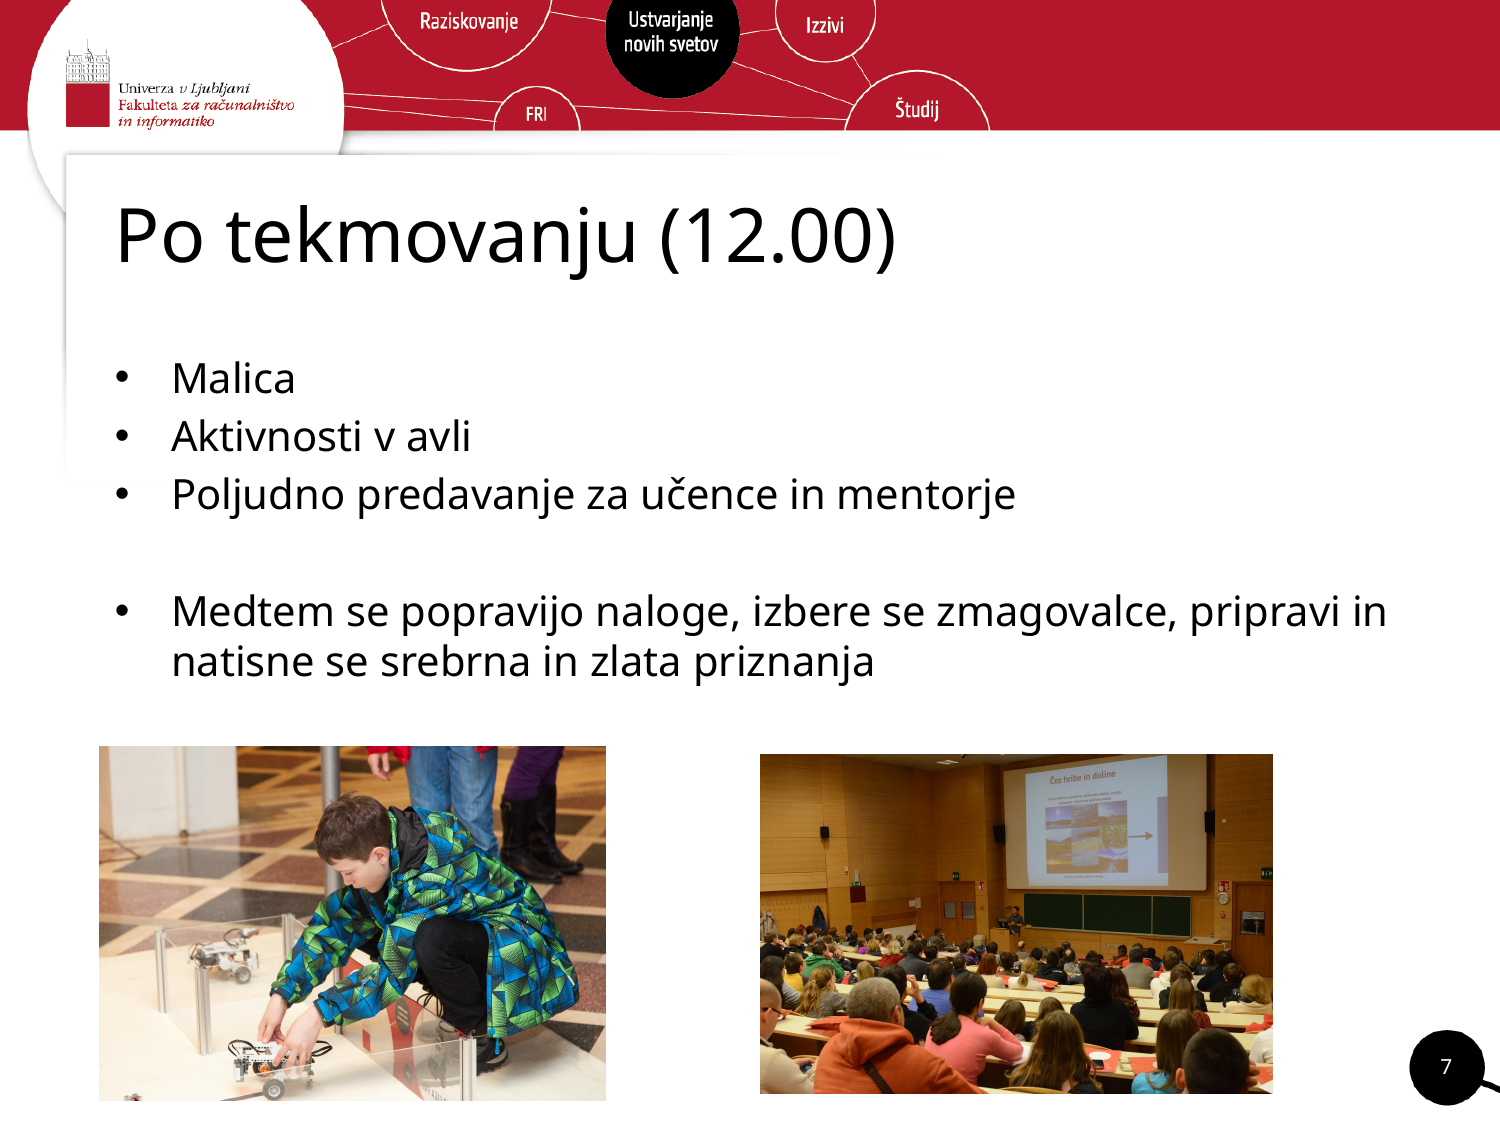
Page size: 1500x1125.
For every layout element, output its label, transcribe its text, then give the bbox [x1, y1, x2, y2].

picture [0, 0, 1500, 1125]
list Malica Aktivnosti v avli Poljudno predavanje za učence in mentorje Medtem se popravijo naloge, izbere se zmagovalce, pripravi in natisne se srebrna in zlata priznanja [99, 343, 1405, 1016]
title Po tekmovanju (12.00) [99, 154, 1405, 312]
slide_number 7 [1404, 1034, 1488, 1101]
